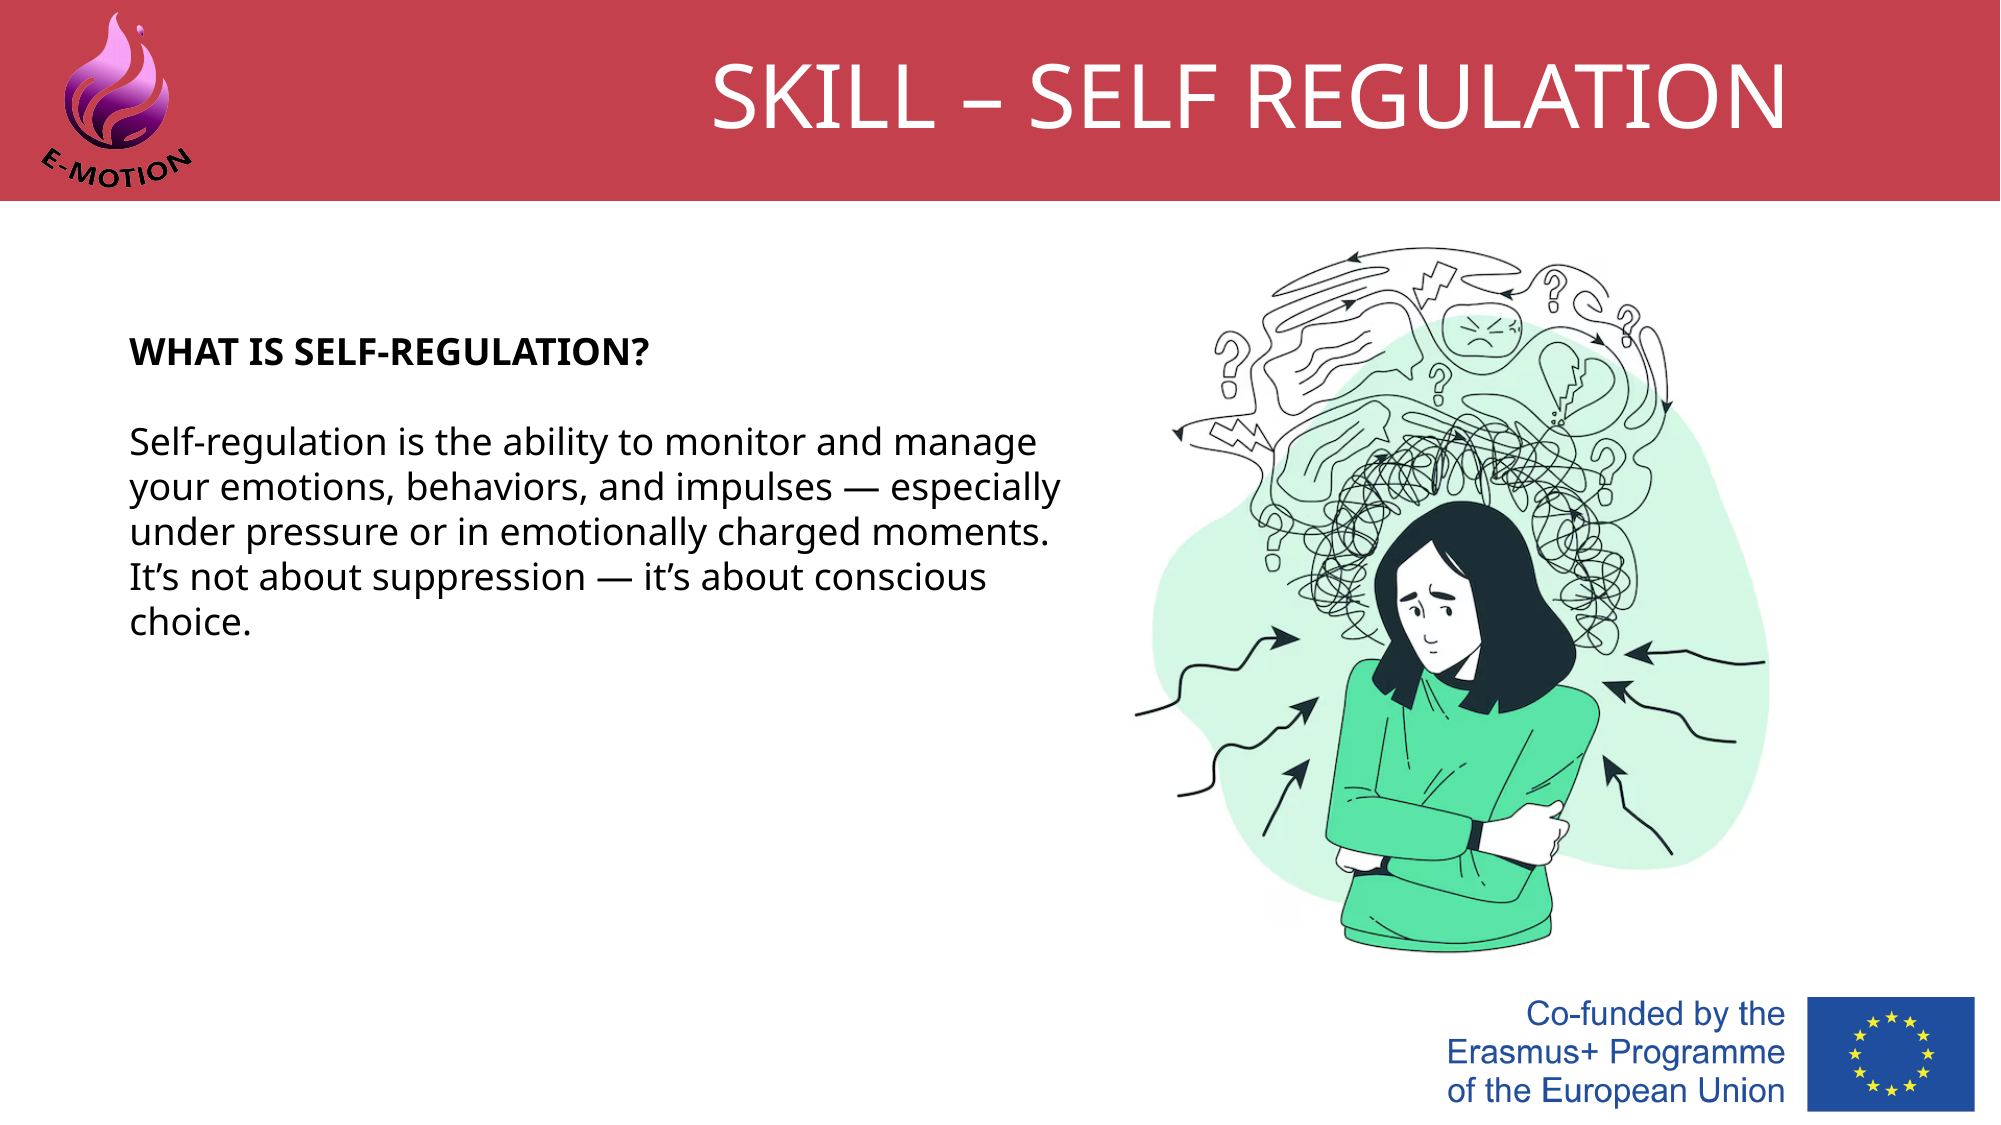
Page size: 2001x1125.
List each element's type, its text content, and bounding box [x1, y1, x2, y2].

picture [1068, 222, 1840, 994]
text_box SKILL – SELF REGULATION [548, 31, 1807, 307]
text_box WHAT IS SELF-REGULATION? Self-regulation is the ability to monitor and manage your emotions, behaviors, and impulses — especially under pressure or in emotionally charged moments. It’s not about suppression — it’s about conscious choice. [114, 320, 1068, 650]
picture [0, 0, 253, 247]
